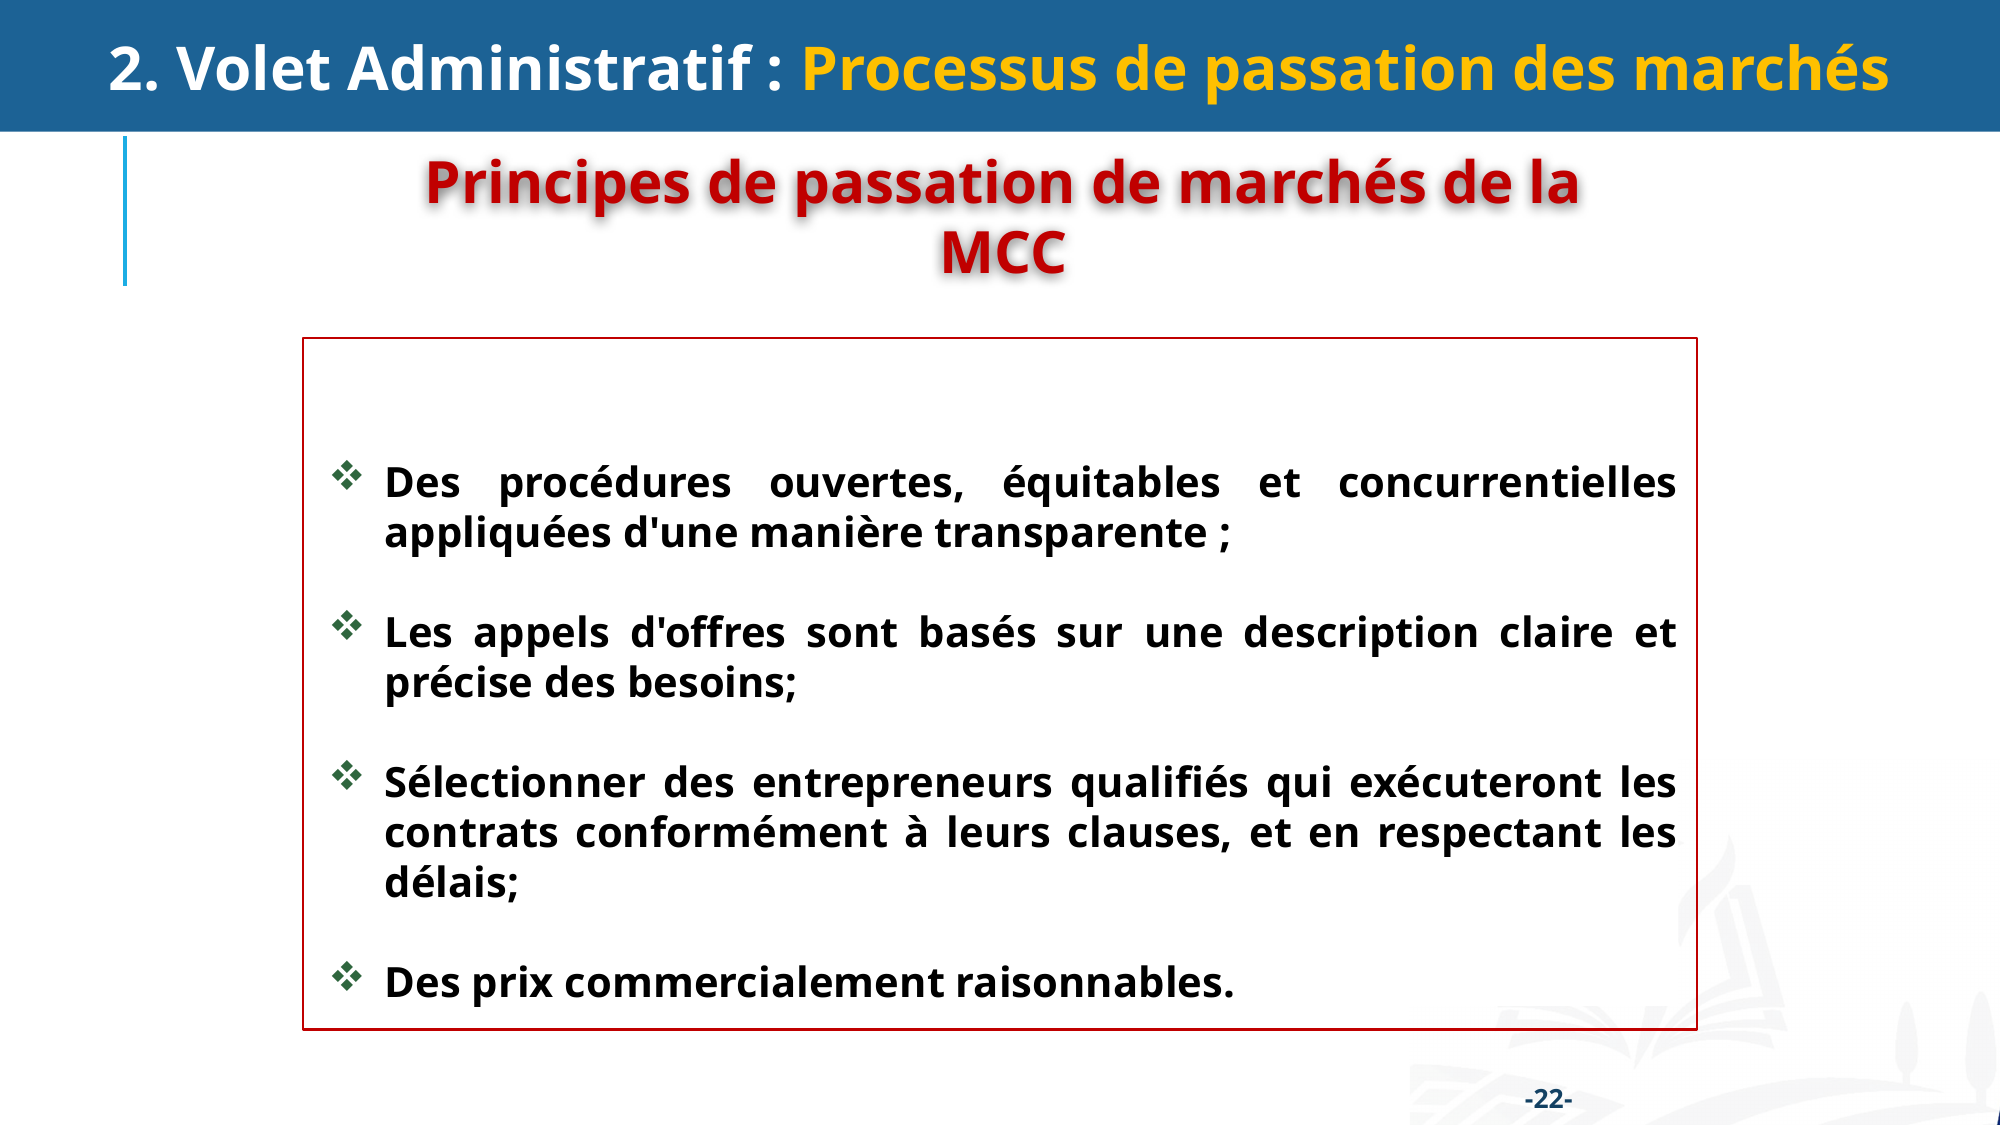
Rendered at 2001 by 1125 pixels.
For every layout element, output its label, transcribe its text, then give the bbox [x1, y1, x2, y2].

text_box Principes de passation de marchés de la MCC [330, 174, 1677, 257]
text_box 2. Volet Administratif : Processus de passation des marchés [0, 0, 2000, 133]
picture [1409, 759, 2000, 1125]
text_box [302, 337, 1698, 1031]
